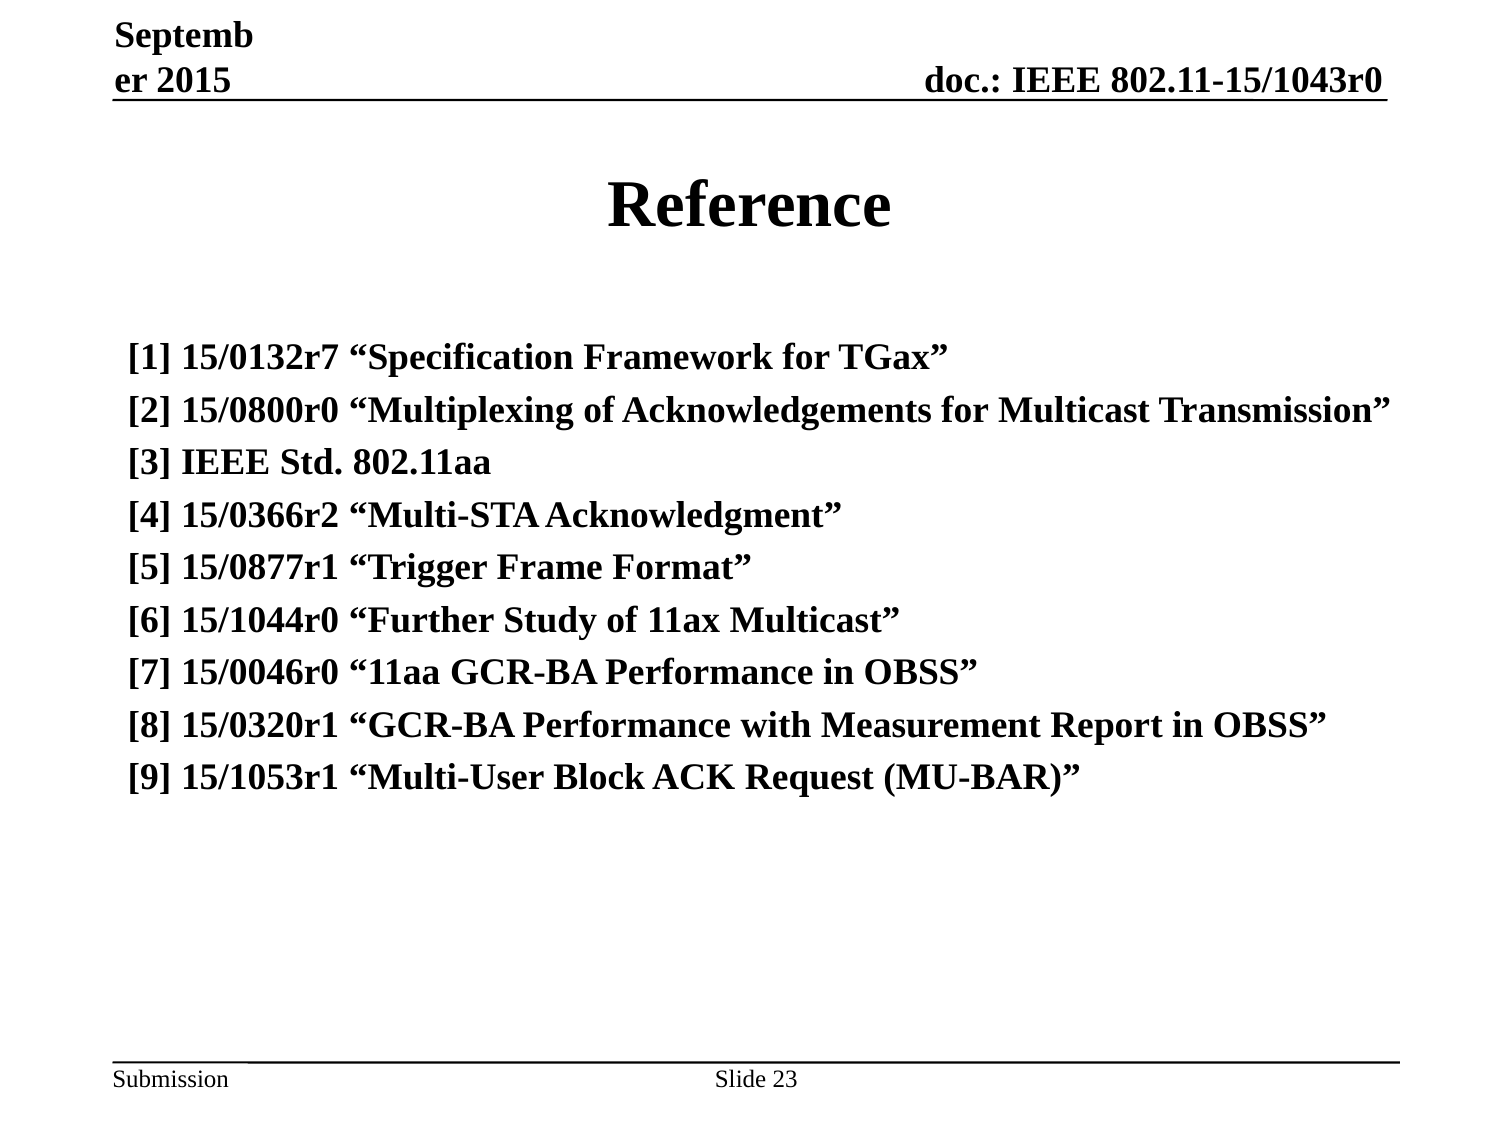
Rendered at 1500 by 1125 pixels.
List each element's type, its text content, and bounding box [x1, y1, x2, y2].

title Reference [112, 112, 1388, 288]
list [1] 15/0132r7 “Specification Framework for TGax” [2] 15/0800r0 “Multiplexing of Acknowledgements for Multicast Transmission” [3] IEEE Std. 802.11aa [4] 15/0366r2 “Multi-STA Acknowledgment” [5] 15/0877r1 “Trigger Frame Format” [6] 15/1044r0 “Further Study of 11ax Multicast” [7] 15/0046r0 “11aa GCR-BA Performance in OBSS” [8] 15/0320r1 “GCR-BA Performance with Measurement Report in OBSS” [9] 15/1053r1 “Multi-User Block ACK Request (MU-BAR)” [112, 324, 1413, 1001]
slide_number Slide 23 [712, 1061, 800, 1093]
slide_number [114, 54, 270, 101]
